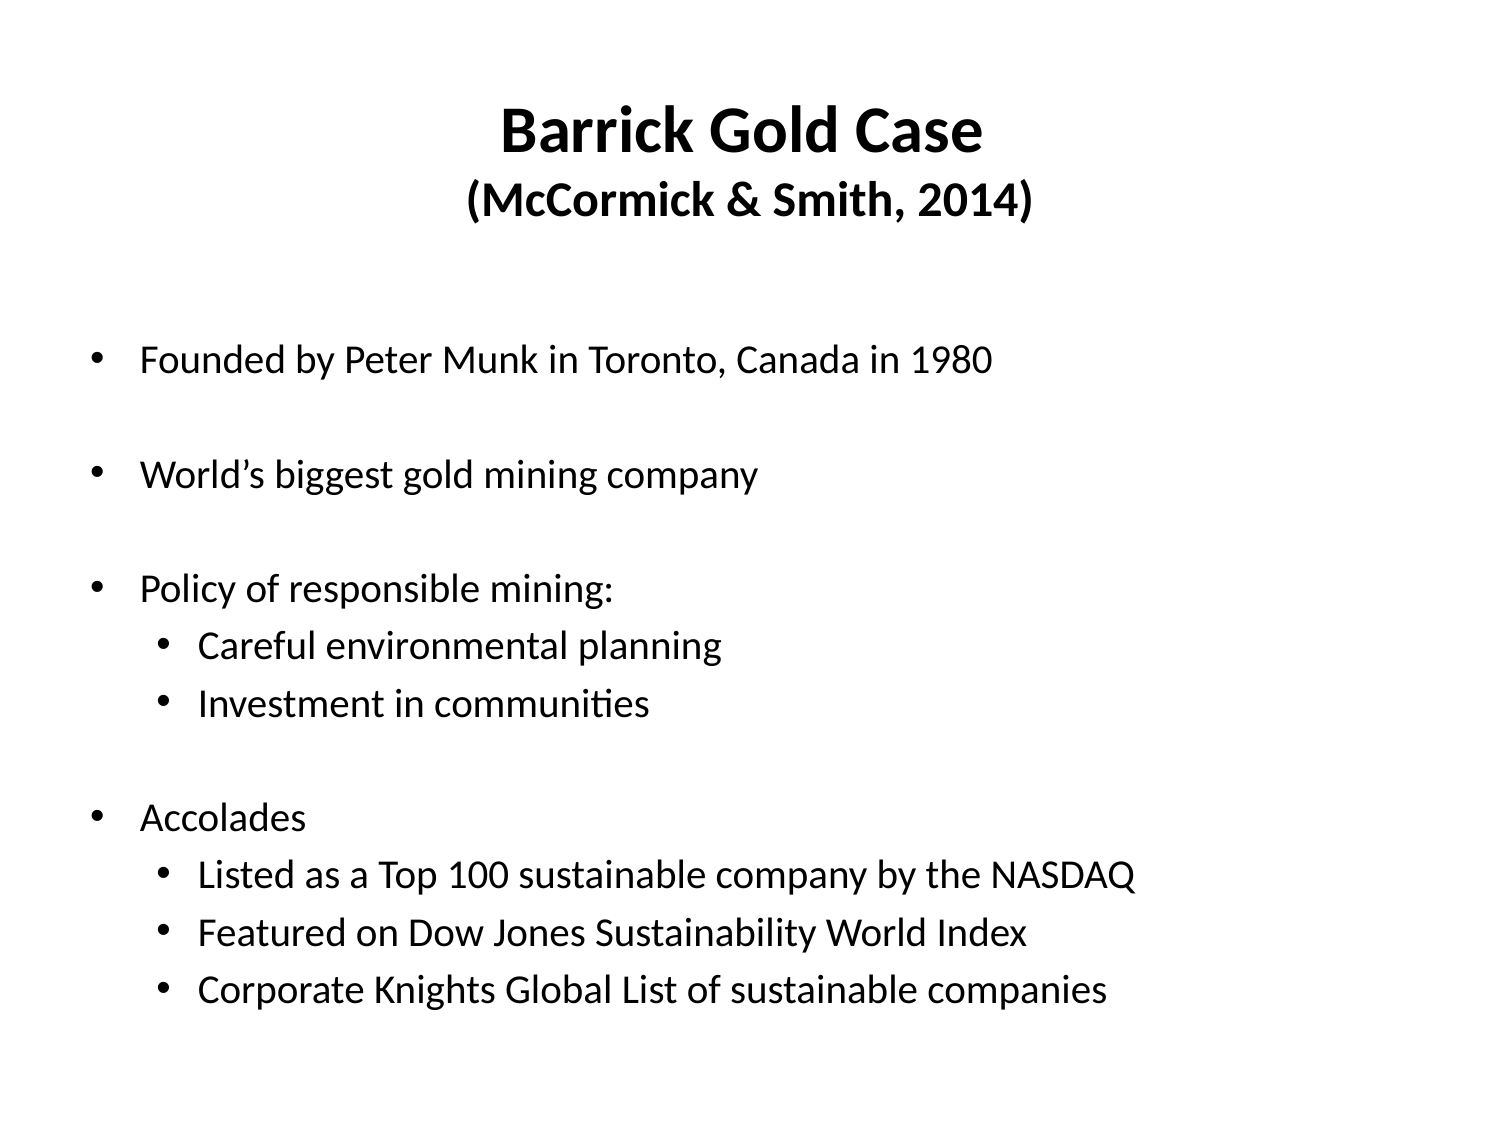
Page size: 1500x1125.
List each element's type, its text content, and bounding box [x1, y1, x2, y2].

title Barrick Gold Case (McCormick & Smith, 2014) [75, 62, 1425, 250]
list Founded by Peter Munk in Toronto, Canada in 1980 World’s biggest gold mining company Policy of responsible mining: Careful environmental planning Investment in communities Accolades Listed as a Top 100 sustainable company by the NASDAQ Featured on Dow Jones Sustainability World Index Corporate Knights Global List of sustainable companies Company share price dropped 50% in value [75, 324, 1425, 1125]
